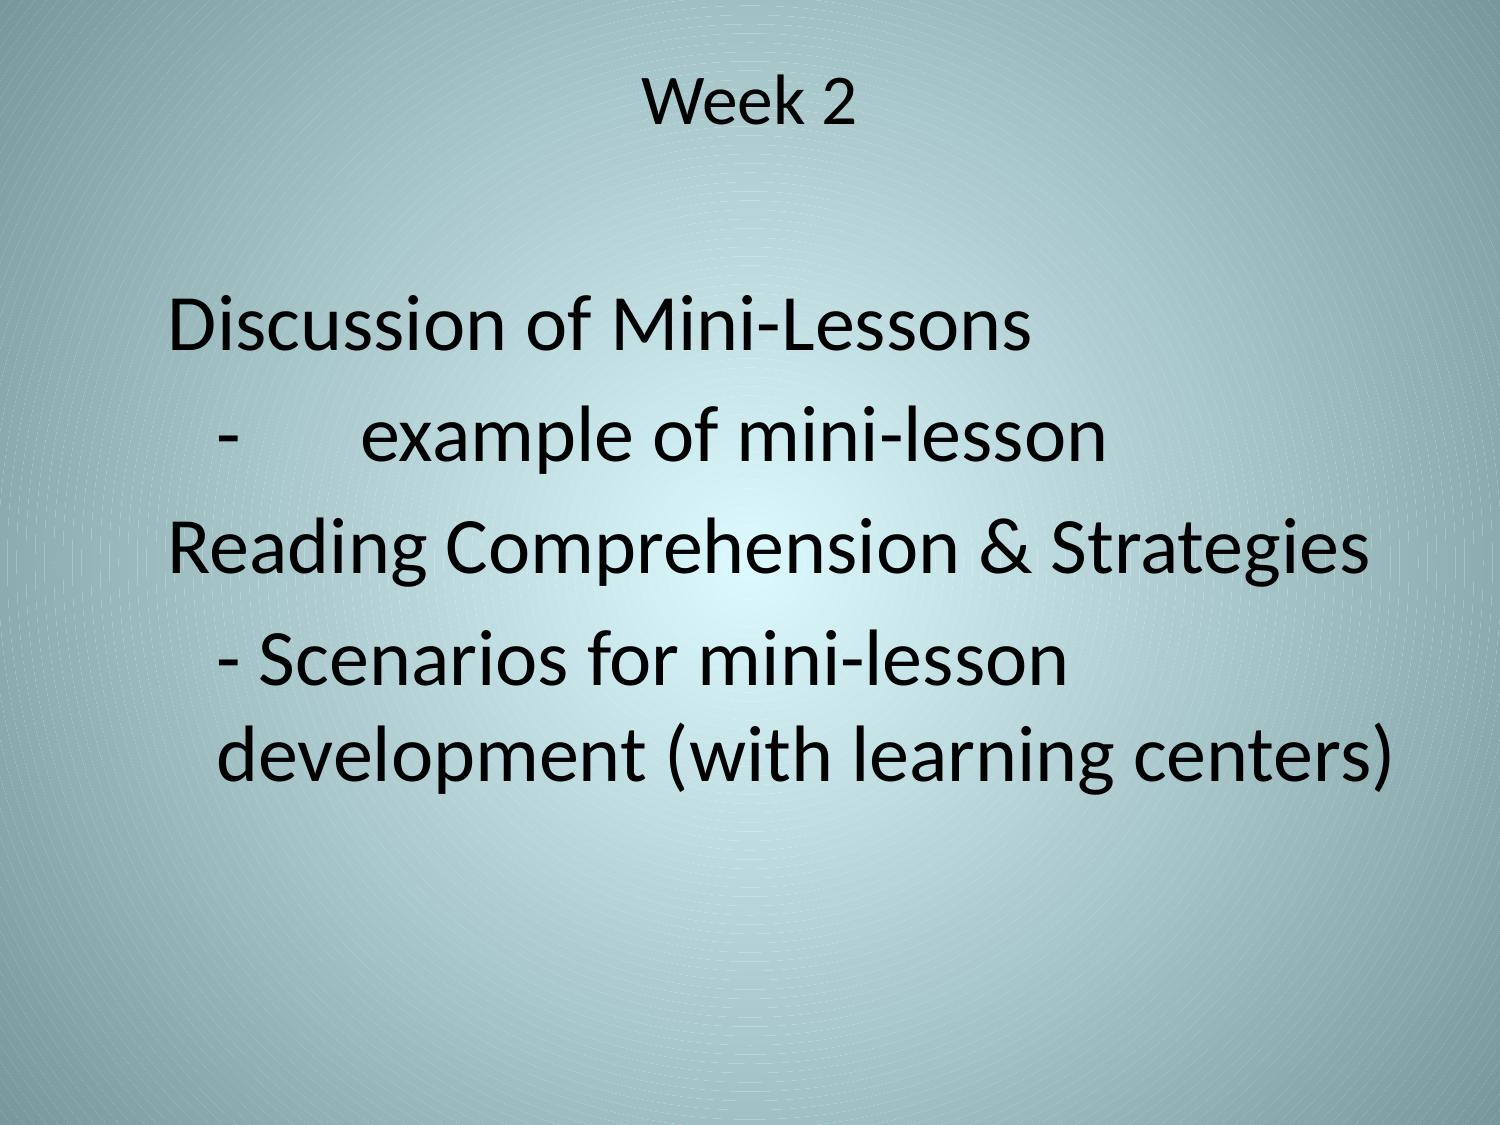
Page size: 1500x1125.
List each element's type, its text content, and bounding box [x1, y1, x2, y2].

list Discussion of Mini-Lessons - example of mini-lesson Reading Comprehension & Strategies - Scenarios for mini-lesson development (with learning centers) [75, 262, 1425, 1005]
title Week 2 [75, 45, 1425, 233]
